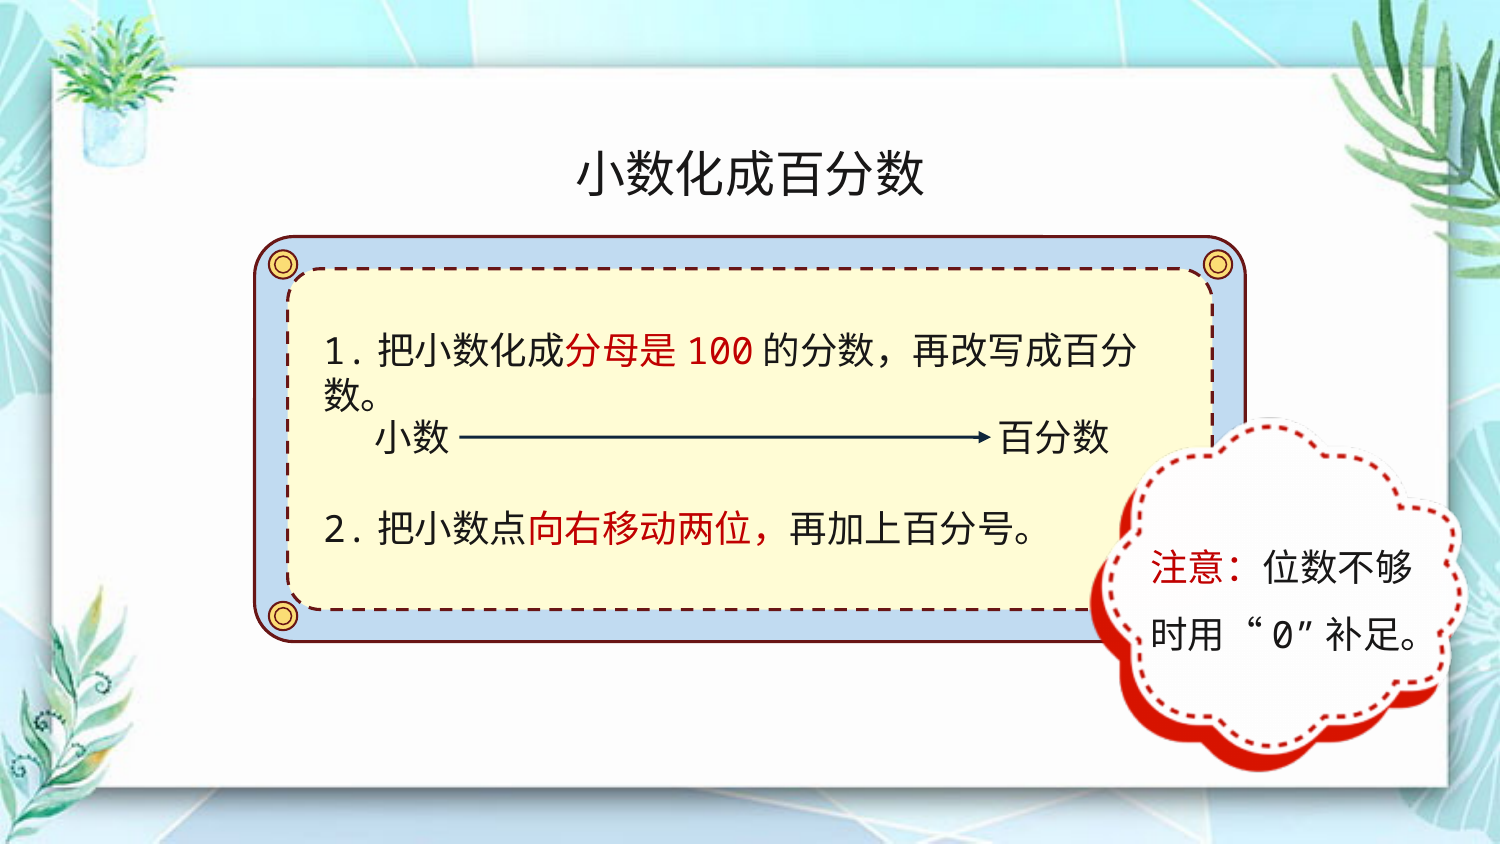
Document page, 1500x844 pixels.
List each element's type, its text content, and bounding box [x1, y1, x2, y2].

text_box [1083, 408, 1476, 781]
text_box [254, 236, 1246, 642]
picture [0, 0, 1500, 844]
text_box 小数化成百分数 [545, 134, 955, 210]
